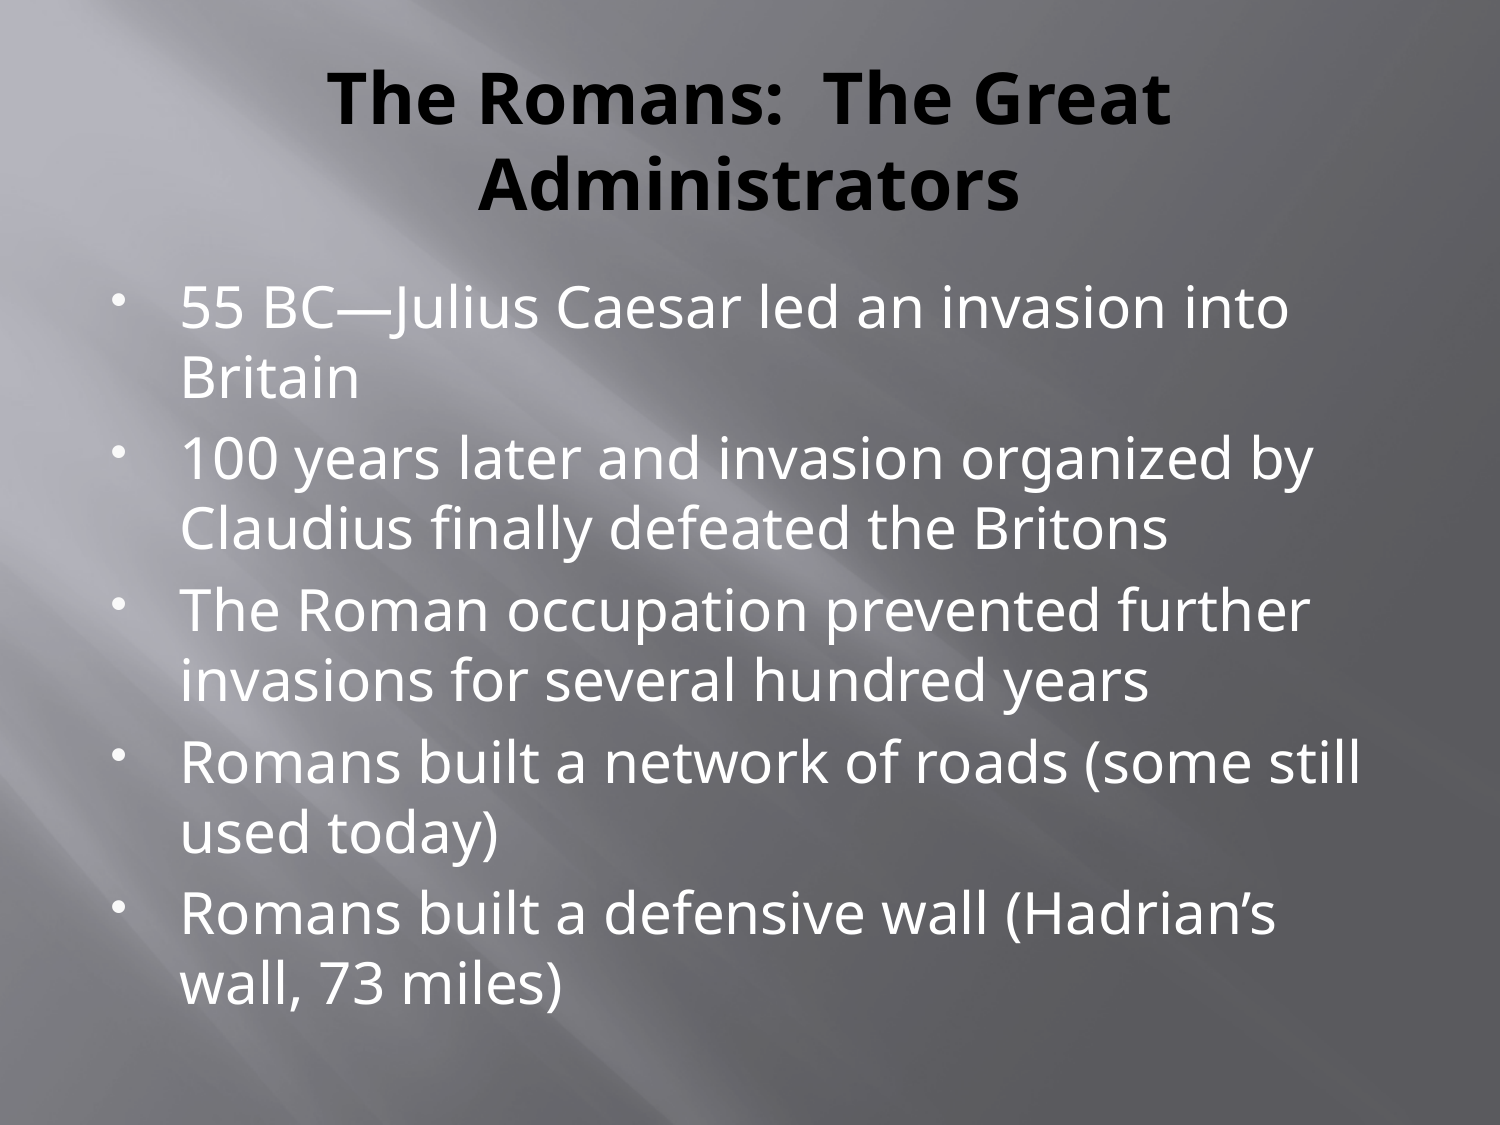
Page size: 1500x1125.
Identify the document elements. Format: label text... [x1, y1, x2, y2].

list 55 BC—Julius Caesar led an invasion into Britain 100 years later and invasion organized by Claudius finally defeated the Britons The Roman occupation prevented further invasions for several hundred years Romans built a network of roads (some still used today) Romans built a defensive wall (Hadrian’s wall, 73 miles) [75, 262, 1425, 1035]
title The Romans: The Great Administrators [75, 45, 1425, 233]
